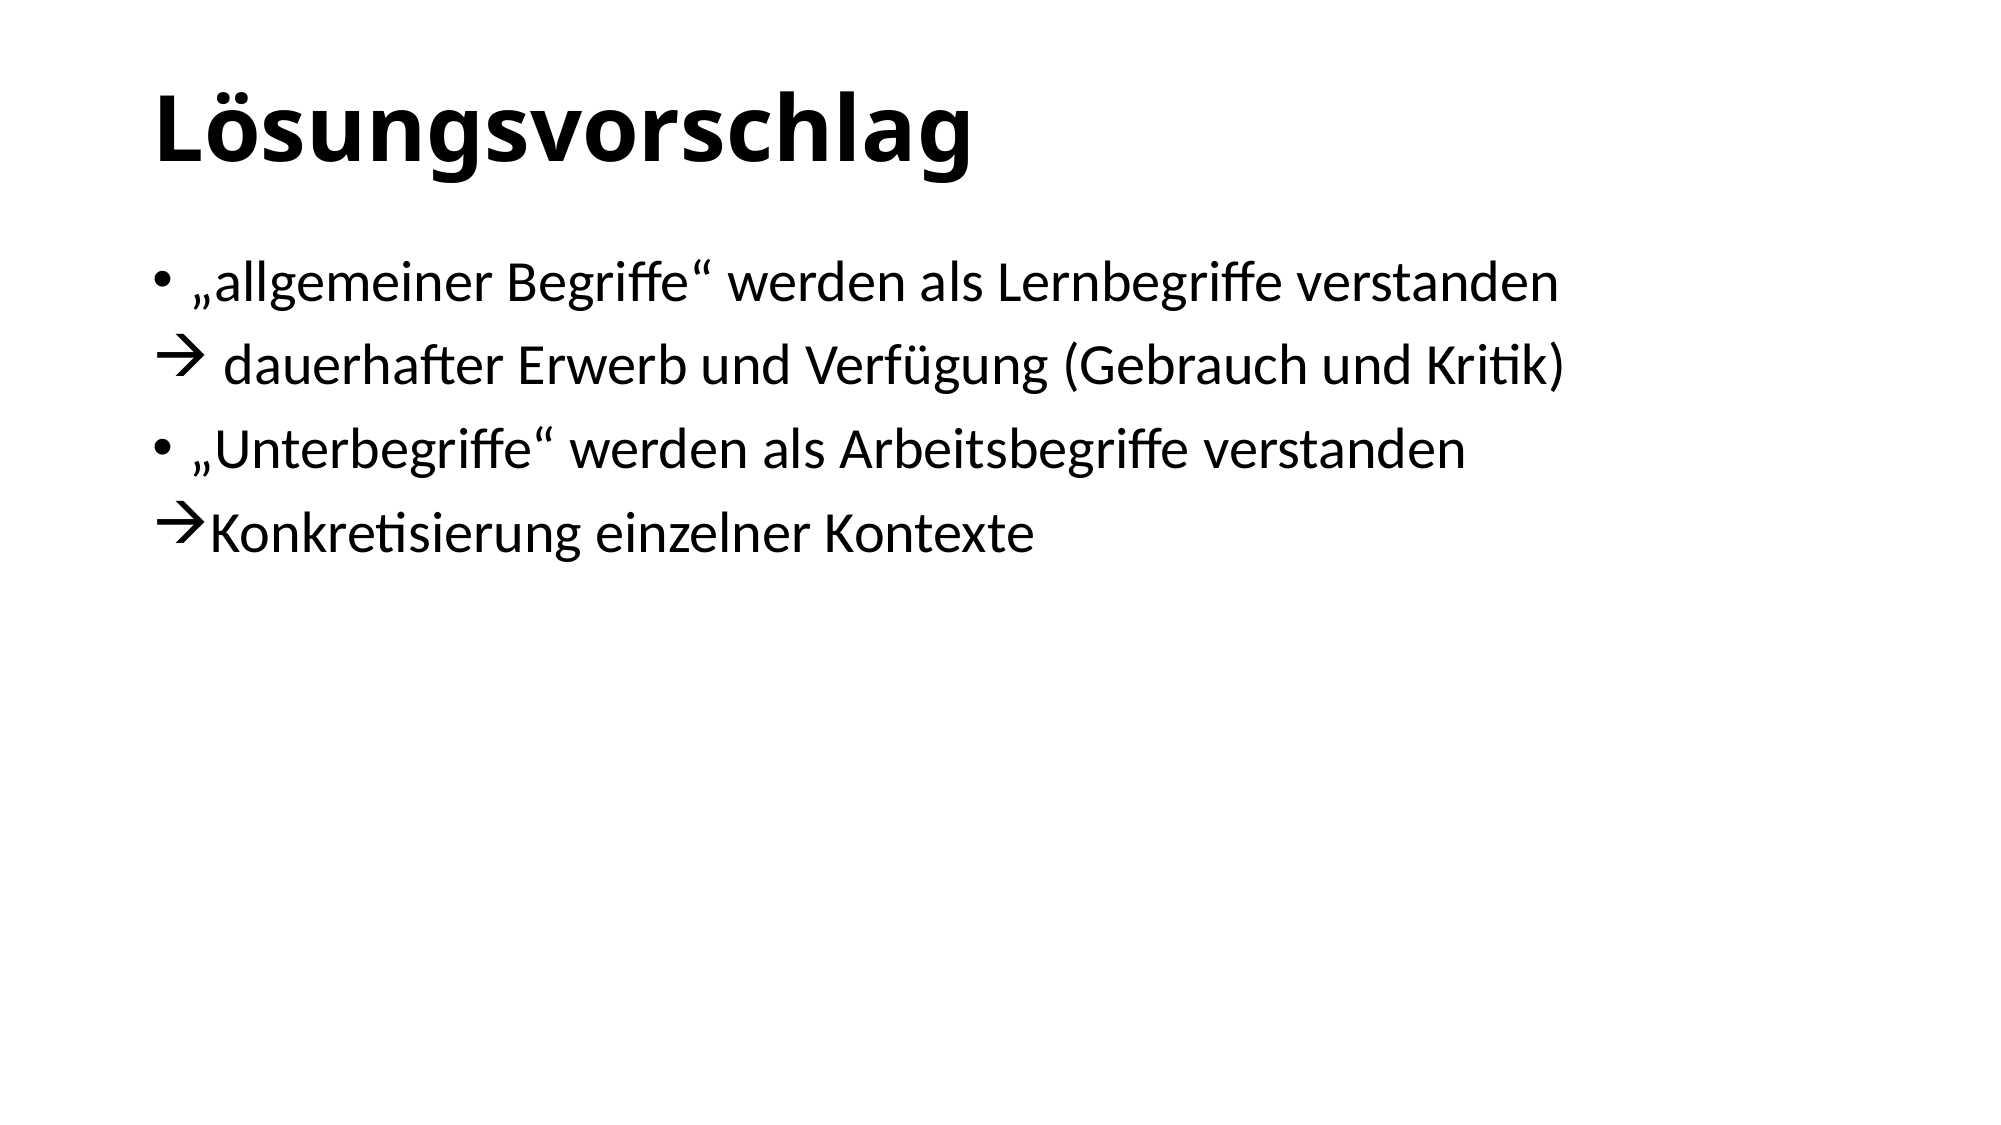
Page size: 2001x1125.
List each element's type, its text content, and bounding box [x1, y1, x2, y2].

list „allgemeiner Begriffe“ werden als Lernbegriffe verstanden dauerhafter Erwerb und Verfügung (Gebrauch und Kritik) „Unterbegriffe“ werden als Arbeitsbegriffe verstanden Konkretisierung einzelner Kontexte [137, 243, 1863, 1014]
title Lösungsvorschlag [137, 59, 1863, 203]
